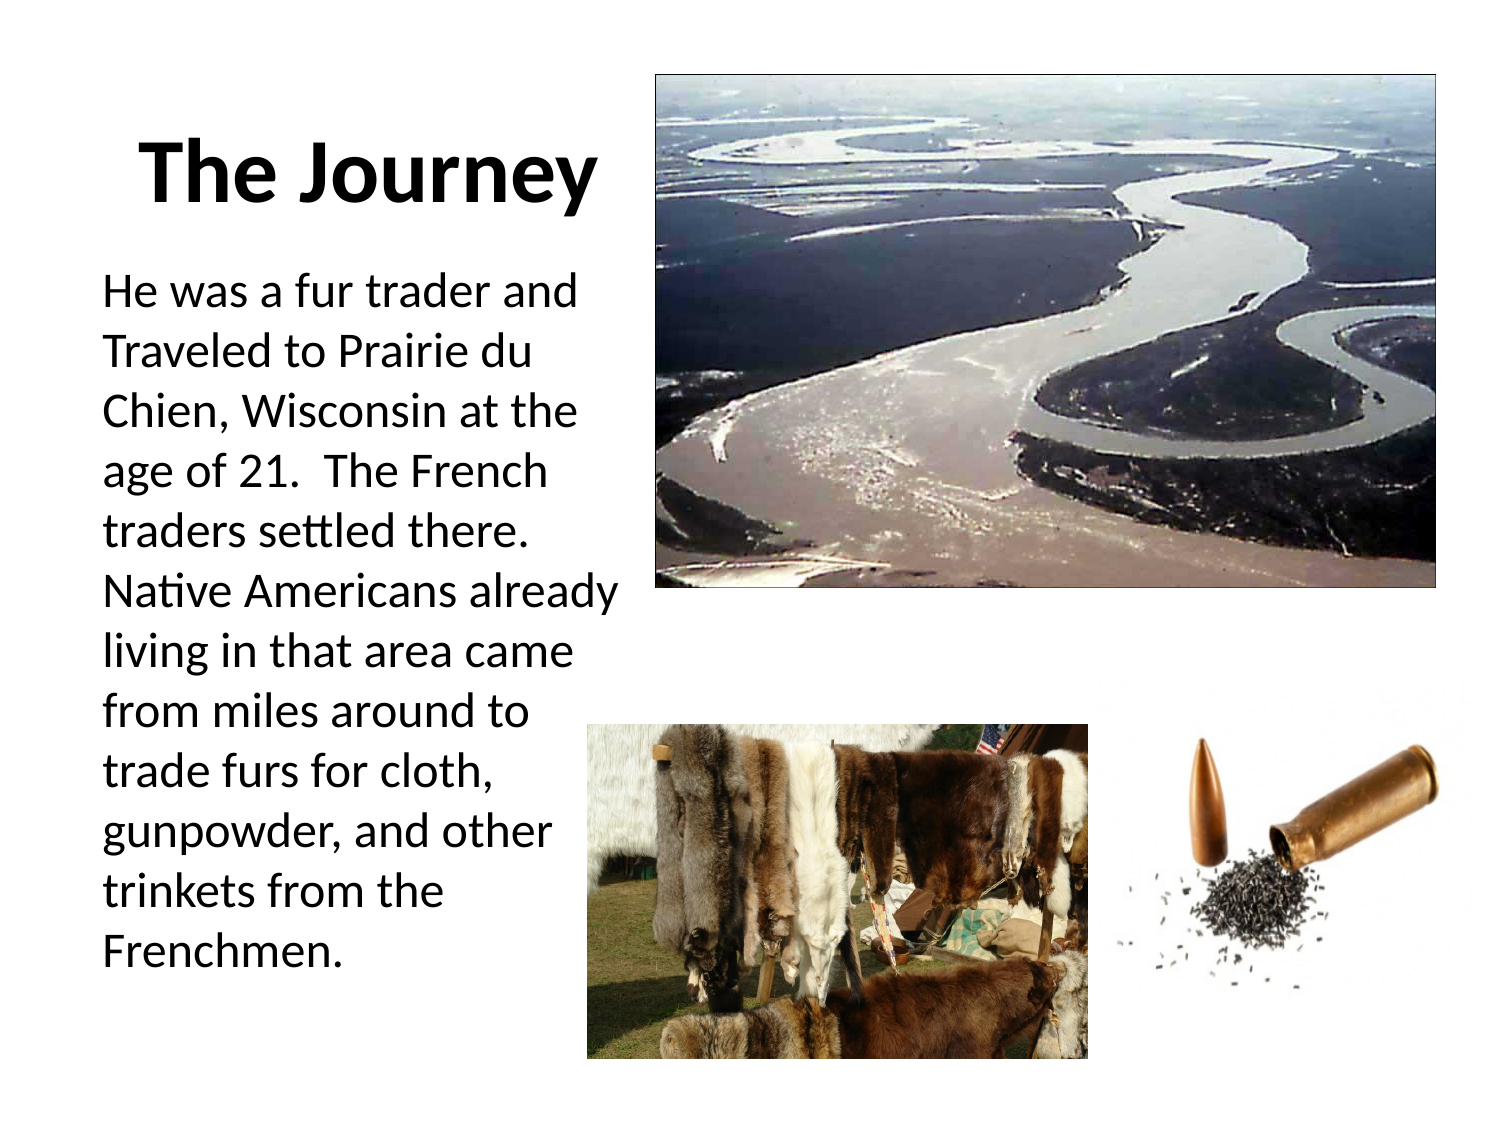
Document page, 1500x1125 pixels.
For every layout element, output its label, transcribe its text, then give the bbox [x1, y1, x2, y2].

picture [1090, 679, 1479, 1007]
title The Journey [75, 45, 663, 288]
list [655, 74, 1436, 588]
picture [587, 724, 1088, 1059]
text_box He was a fur trader and Traveled to Prairie du Chien, Wisconsin at the age of 21. The French traders settled there. Native Americans already living in that area came from miles around to trade furs for cloth, gunpowder, and other trinkets from the Frenchmen. [87, 249, 638, 985]
